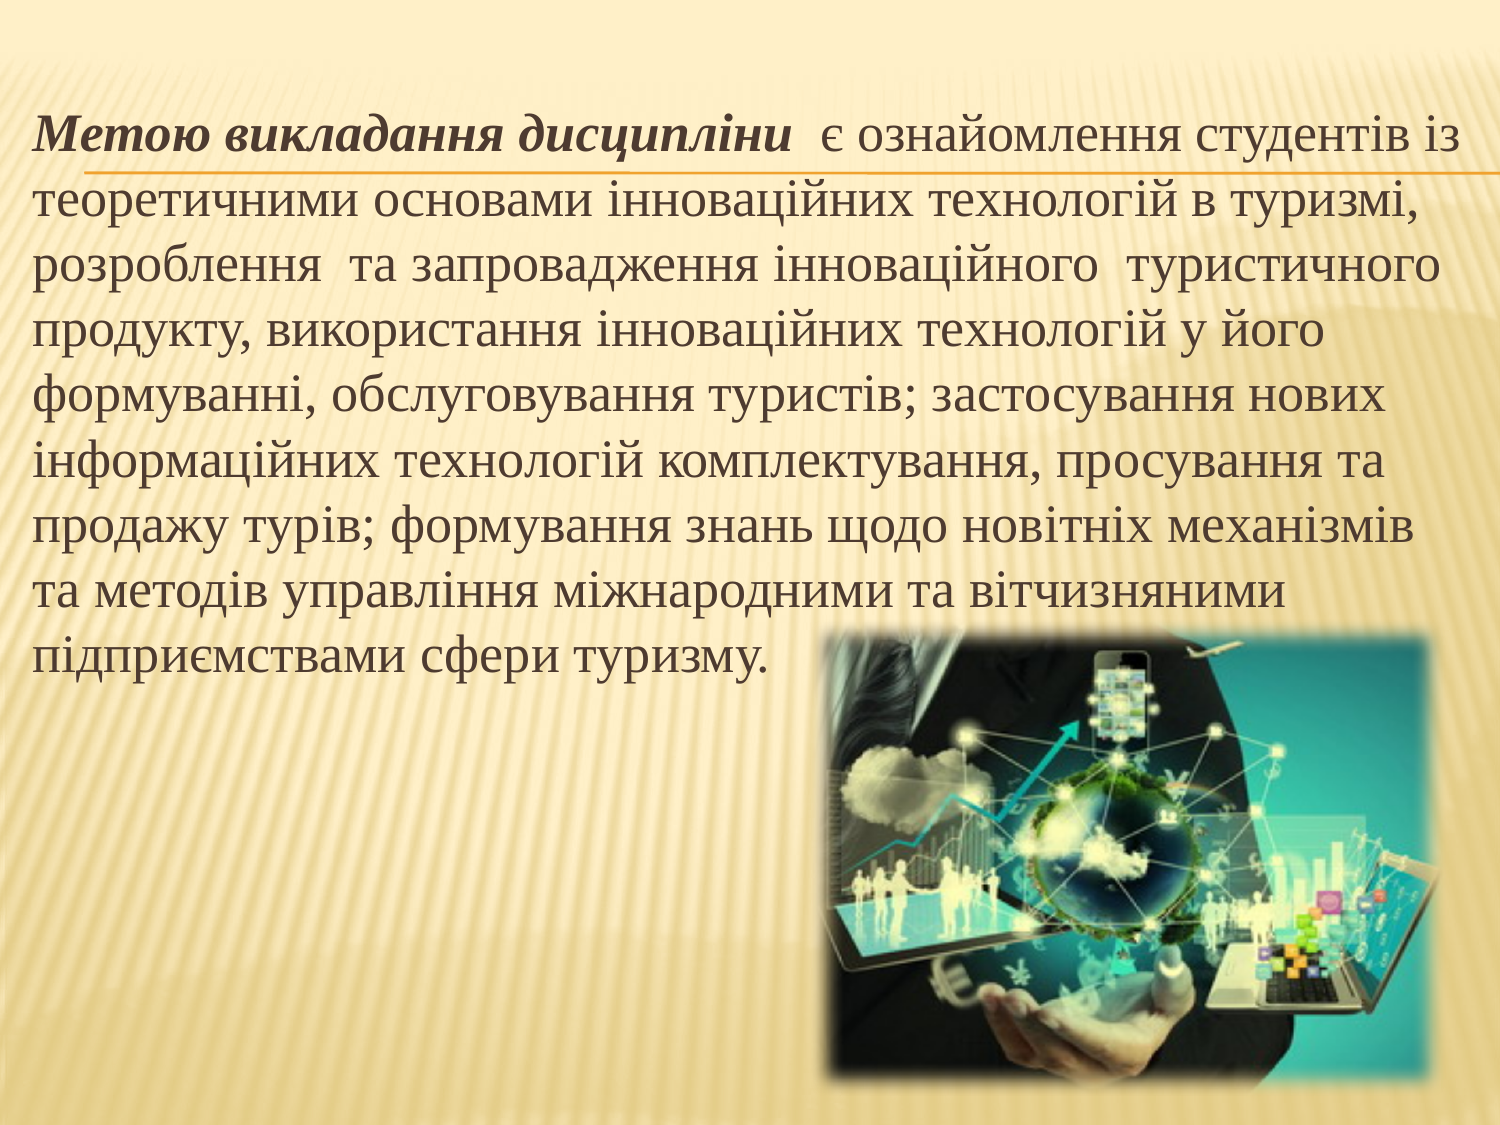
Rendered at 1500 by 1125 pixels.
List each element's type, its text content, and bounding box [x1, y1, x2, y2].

list Метою викладання дисципліни є ознайомлення студентів із теоретичними основами інноваційних технологій в туризмі, розроблення та запровадження інноваційного туристичного продукту, використання інноваційних технологій у його формуванні, обслуговування туристів; застосування нових інформаційних технологій комплектування, просування та продажу турів; формування знань щодо новітніх механізмів та методів управління міжнародними та вітчизняними підприємствами сфери туризму. [17, 90, 1483, 833]
picture [808, 618, 1448, 1098]
